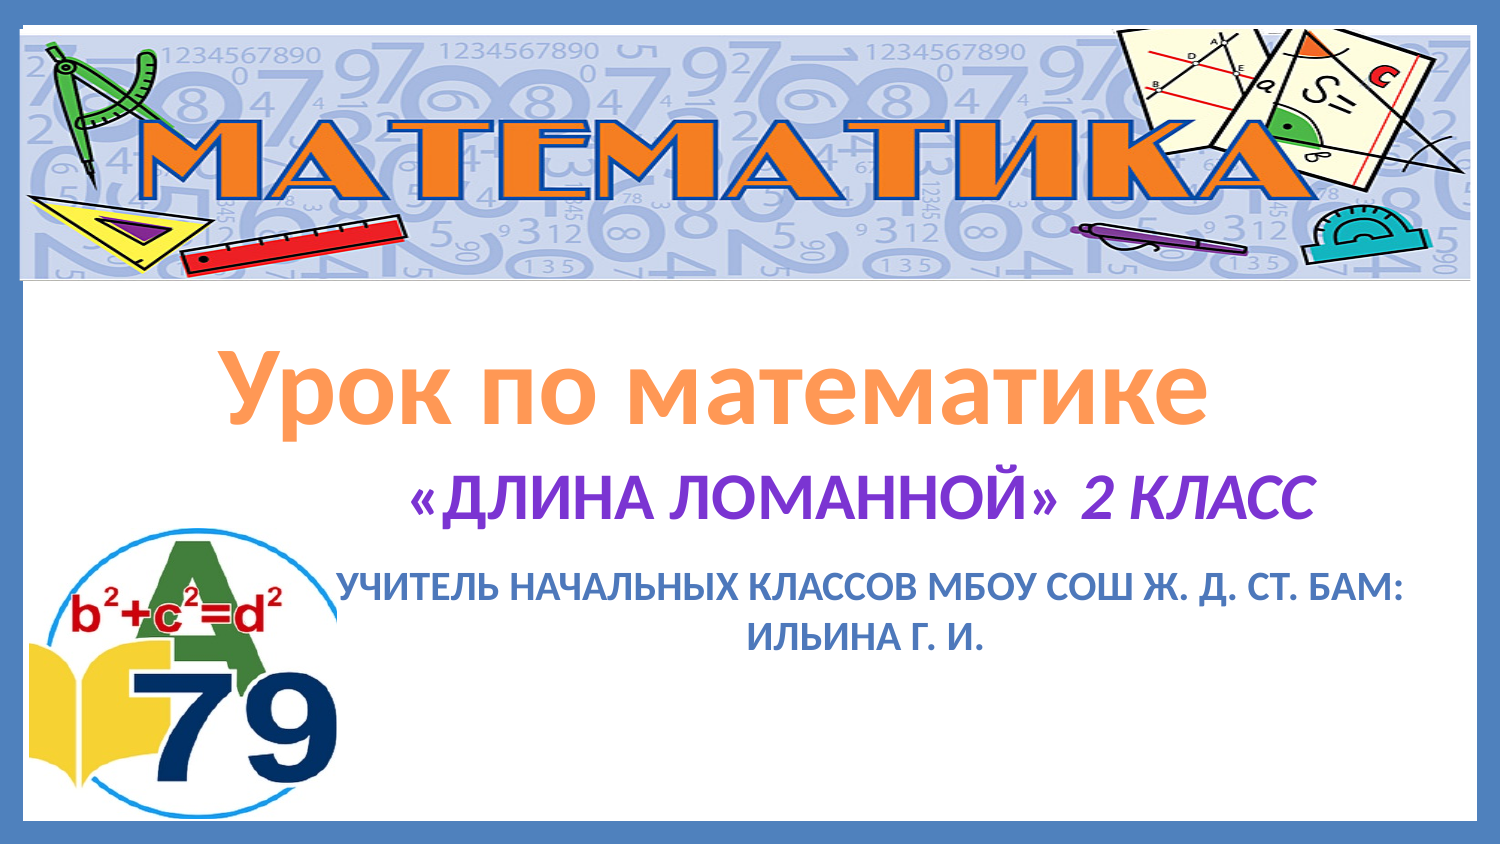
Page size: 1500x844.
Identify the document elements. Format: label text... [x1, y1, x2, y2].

text_box Урок по математике [203, 304, 1227, 455]
text_box «Длина Ломанной» 2 класс [391, 445, 1331, 550]
picture [29, 528, 337, 819]
picture [19, 29, 1471, 281]
text_box Учитель начальных классов МБОУ СОШ ж. д. ст. БАМ: Ильина Г. И. [320, 550, 1420, 666]
